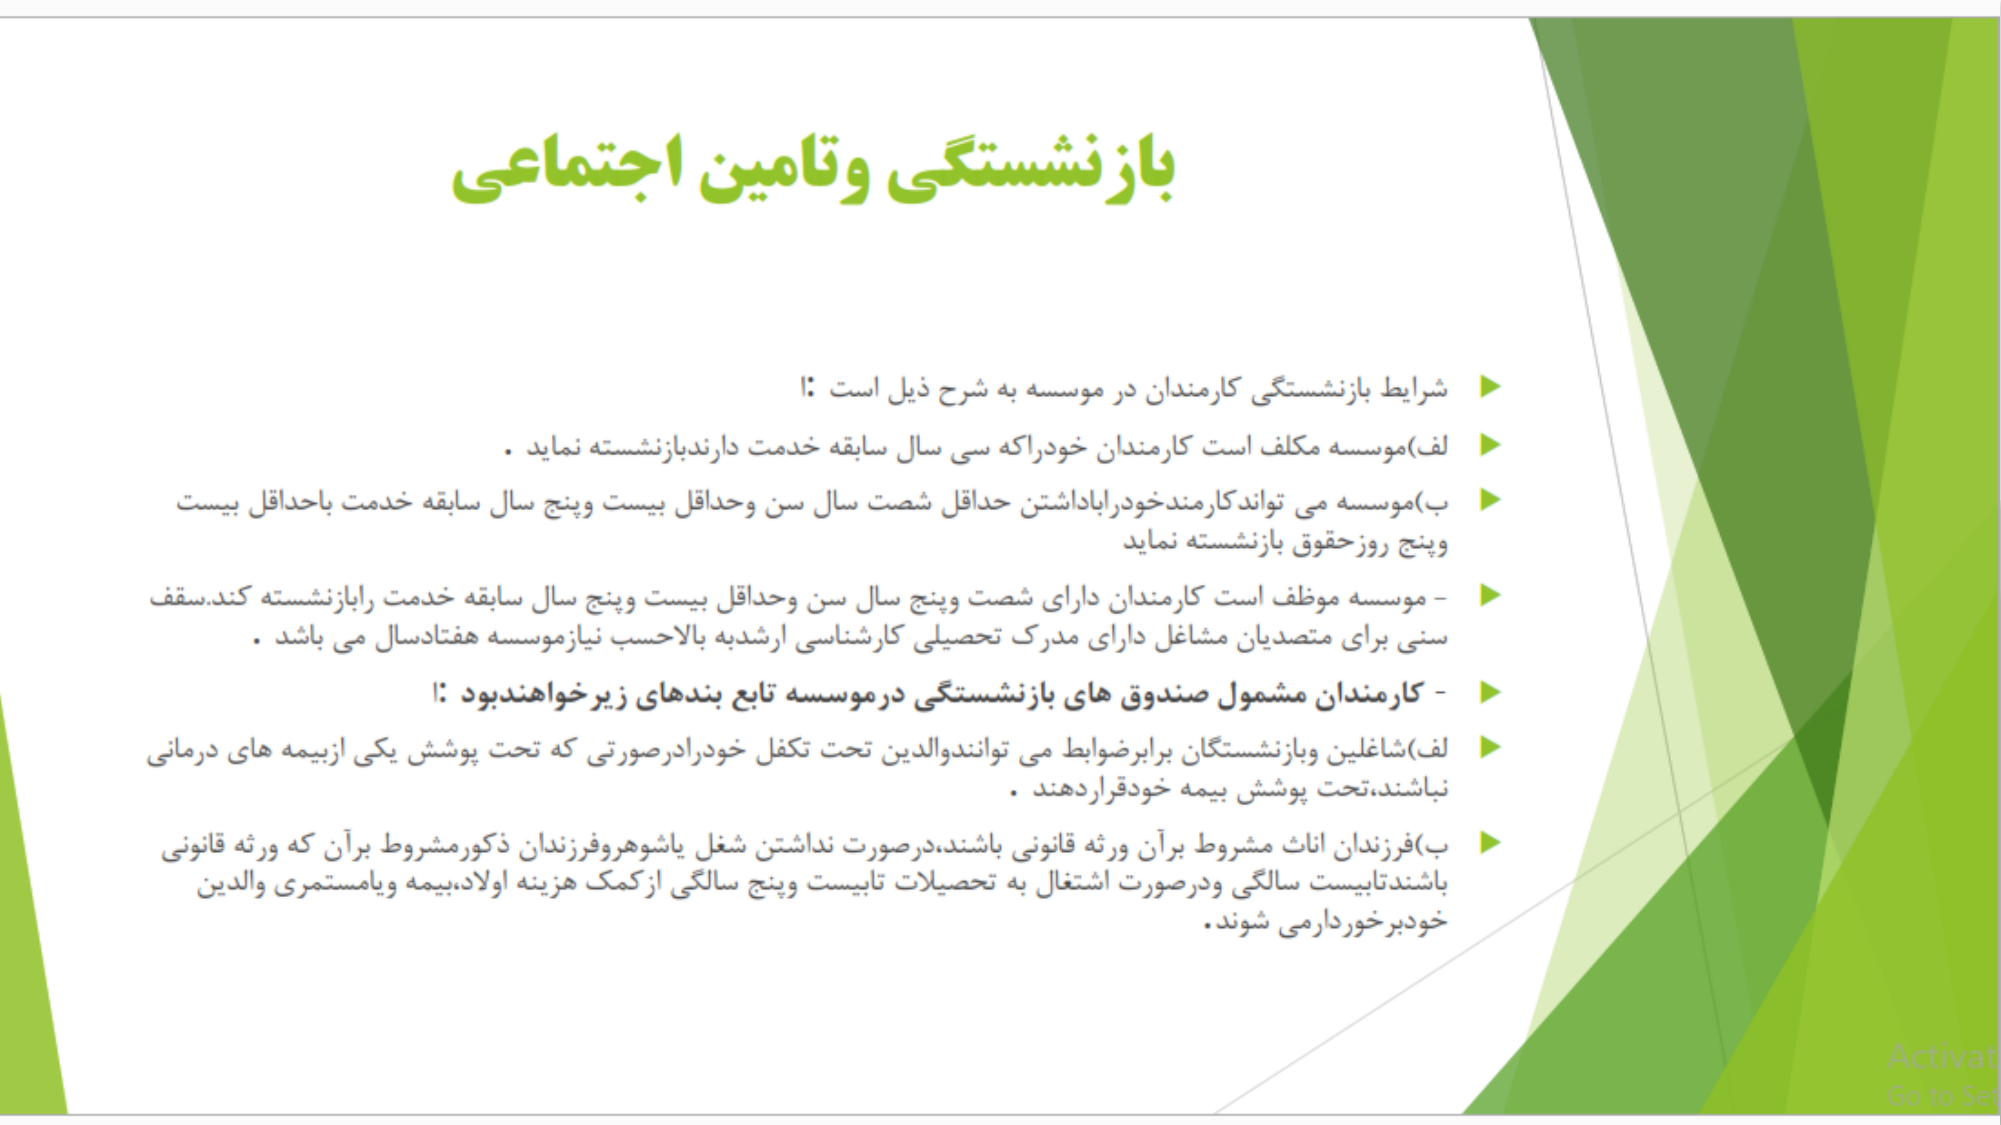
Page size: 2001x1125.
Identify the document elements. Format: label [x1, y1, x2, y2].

list [0, 0, 2000, 1125]
